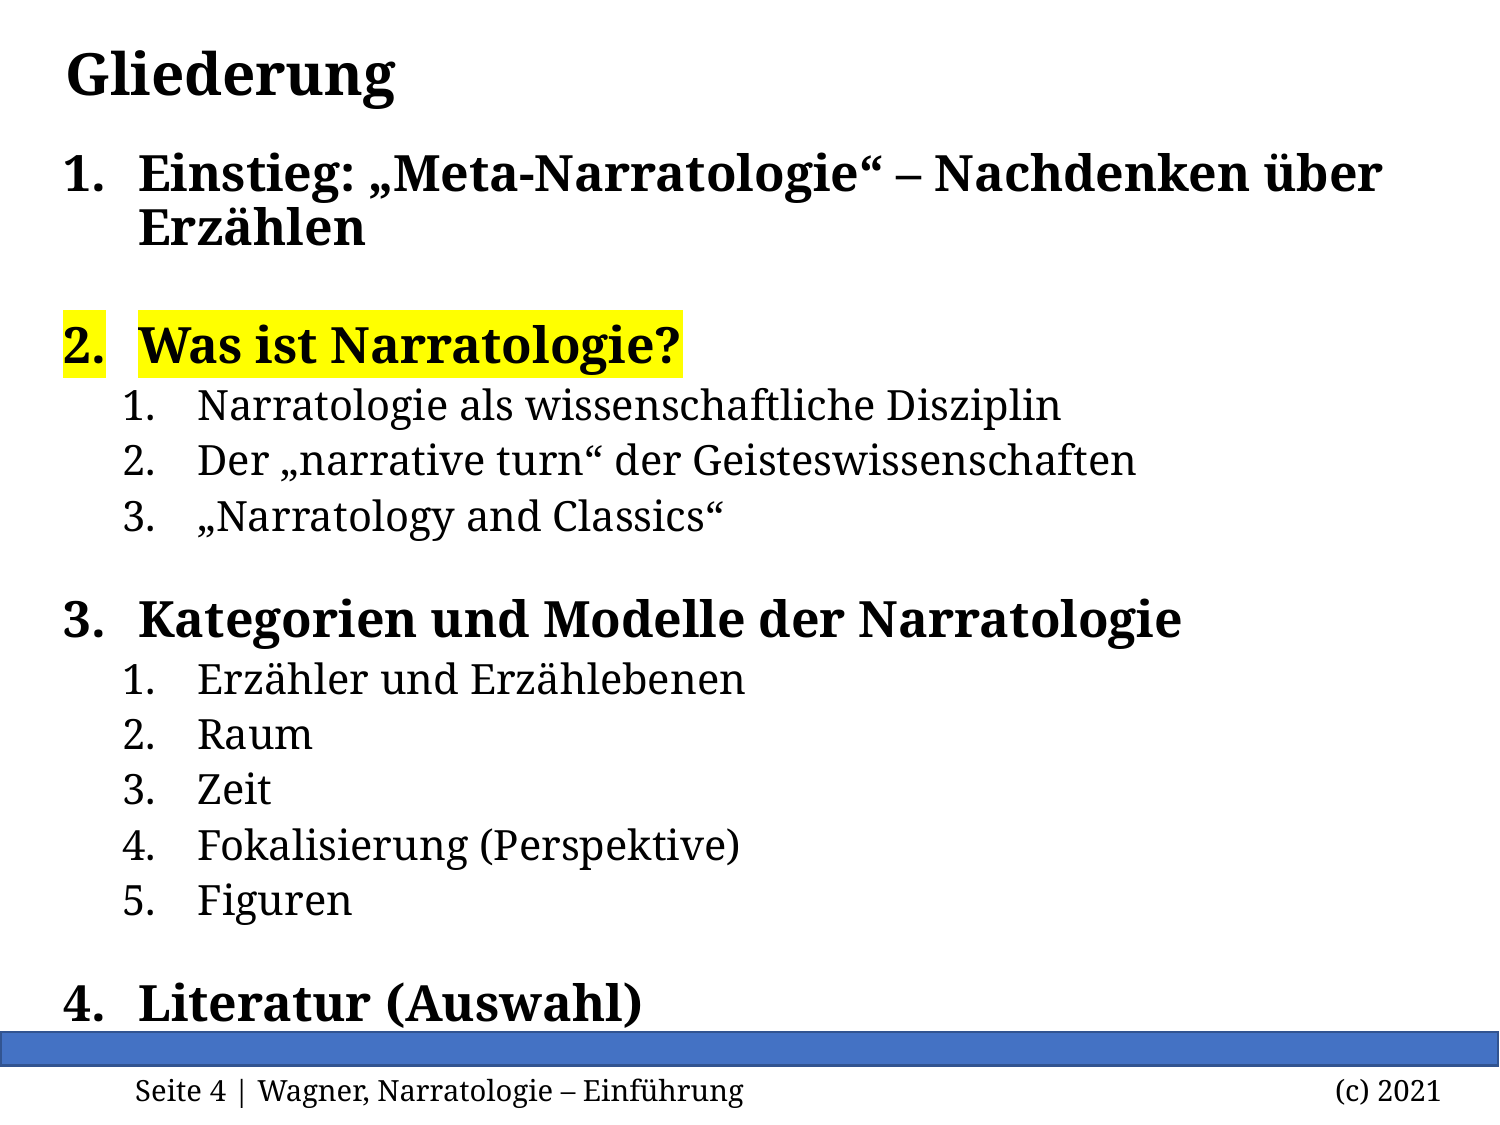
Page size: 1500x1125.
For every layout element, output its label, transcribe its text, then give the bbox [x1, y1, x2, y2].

text_box [0, 1031, 1499, 1067]
title Gliederung [65, 46, 1329, 107]
text_box Einstieg: „Meta-Narratologie“ – Nachdenken über Erzählen Was ist Narratologie? Narratologie als wissenschaftliche Disziplin Der „narrative turn“ der Geisteswissenschaften „Narratology and Classics“ Kategorien und Modelle der Narratologie Erzähler und Erzählebenen Raum Zeit Fokalisierung (Perspektive) Figuren Literatur (Auswahl) [48, 140, 1483, 855]
text_box Seite <Foliennummer> | Wagner, Narratologie – Einführung (c) 2021 [120, 1064, 1500, 1120]
